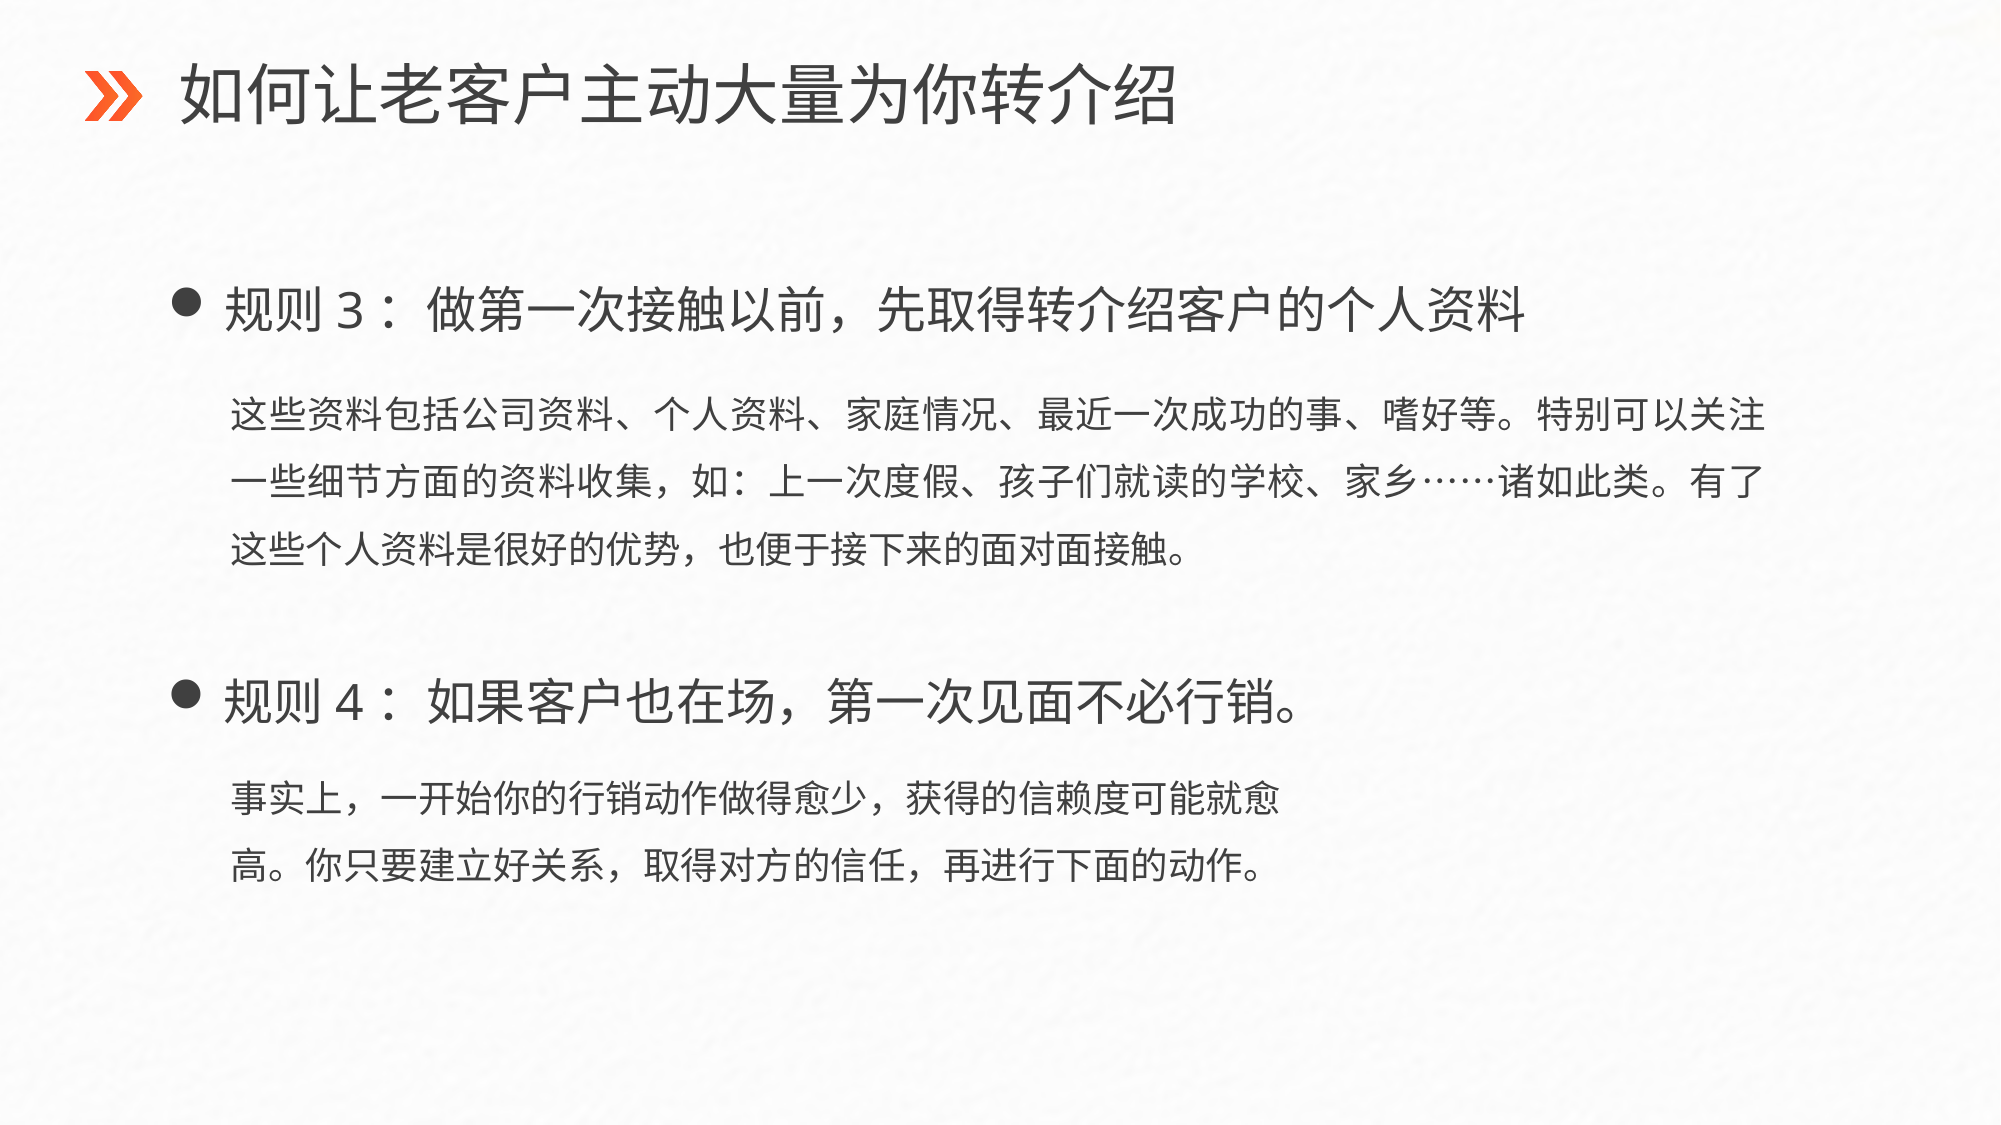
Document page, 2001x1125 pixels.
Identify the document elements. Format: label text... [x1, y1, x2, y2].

text_box 这些资料包括公司资料、个人资料、家庭情况、最近一次成功的事、嗜好等。特别可以关注一些细节方面的资料收集，如：上一次度假、孩子们就读的学校、家乡……诸如此类。有了这些个人资料是很好的优势，也便于接下来的面对面接触。 [216, 360, 1781, 578]
text_box 如何让老客户主动大量为你转介绍 [163, 45, 1195, 141]
text_box 规则4：如果客户也在场，第一次见面不必行销。 [152, 662, 1341, 738]
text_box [84, 71, 143, 121]
text_box 事实上，一开始你的行销动作做得愈少，获得的信赖度可能就愈高。你只要建立好关系，取得对方的信任，再进行下面的动作。 [216, 744, 1313, 895]
text_box 规则3：做第一次接触以前，先取得转介绍客户的个人资料 [153, 271, 1542, 346]
